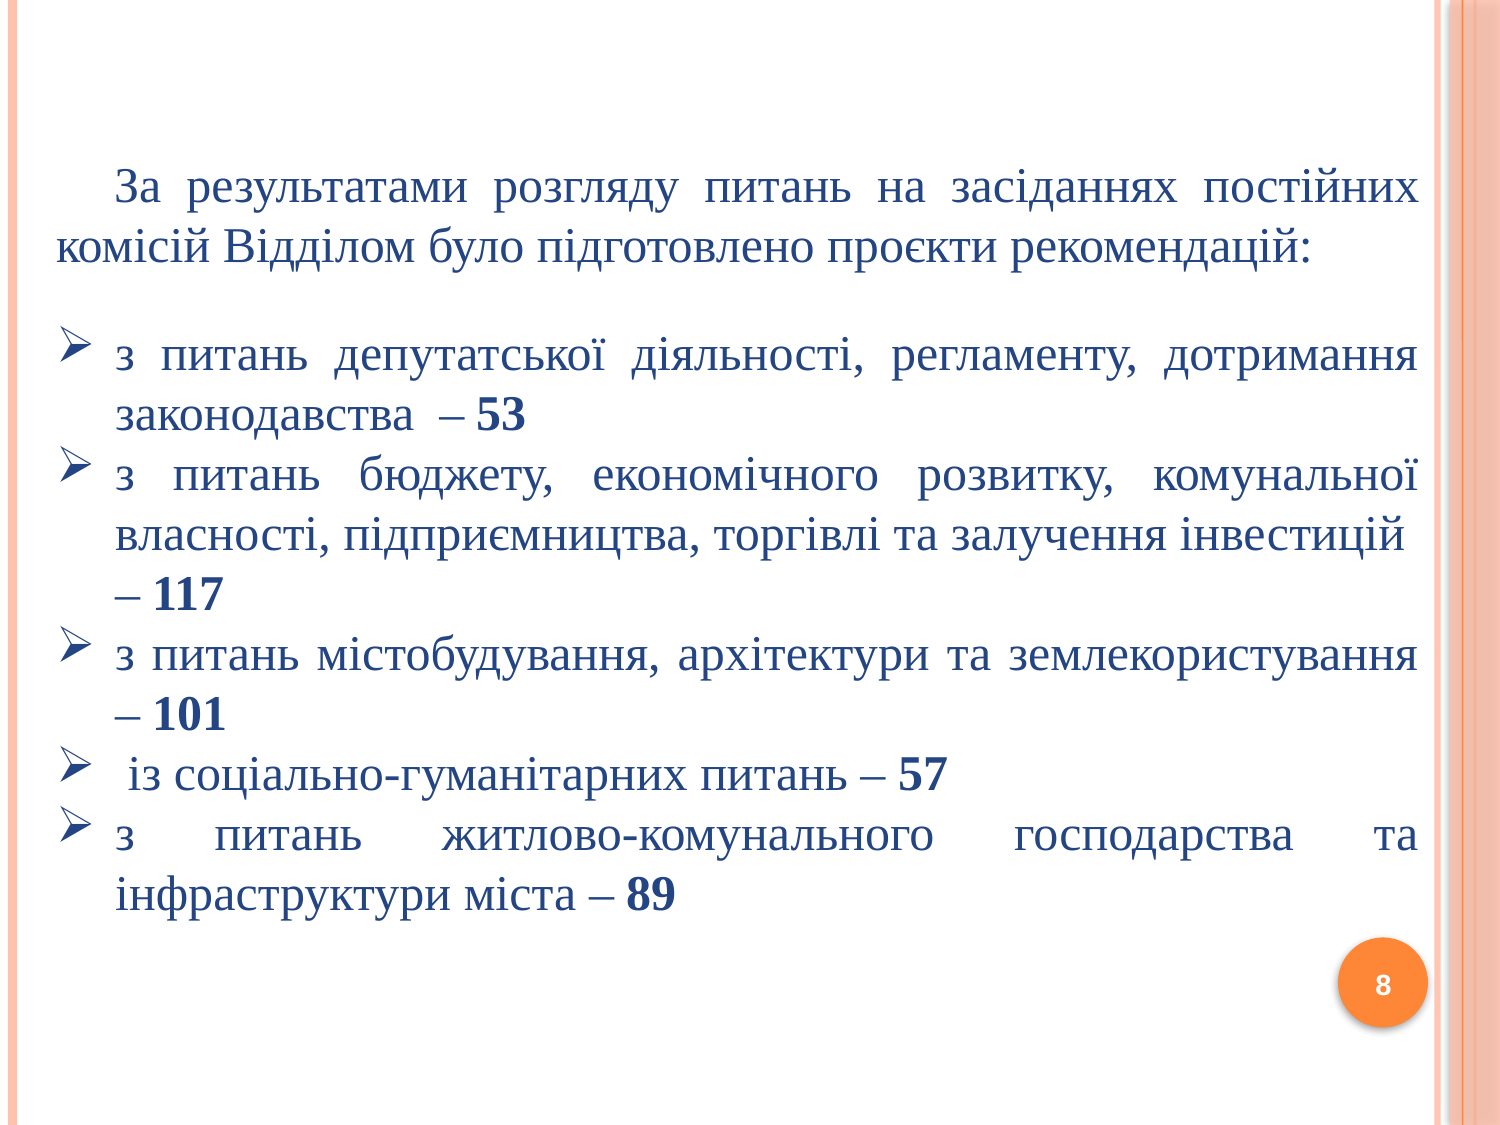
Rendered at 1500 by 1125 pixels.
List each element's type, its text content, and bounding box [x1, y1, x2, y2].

slide_number 8 [1333, 989, 1434, 1027]
text_box з питань депутатської діяльності, регламенту, дотримання законодавства – 53 з питань бюджету, економічного розвитку, комунальної власності, підприємництва, торгівлі та залучення інвестицій – 117 з питань містобудування, архітектури та землекористування – 101 із соціально-гуманітарних питань – 57 з питань житлово-комунального господарства та інфраструктури міста – 89 [41, 280, 1434, 989]
text_box За результатами розгляду питань на засіданнях постійних комісій Відділом було підготовлено проєкти рекомендацій: [41, 145, 1436, 280]
